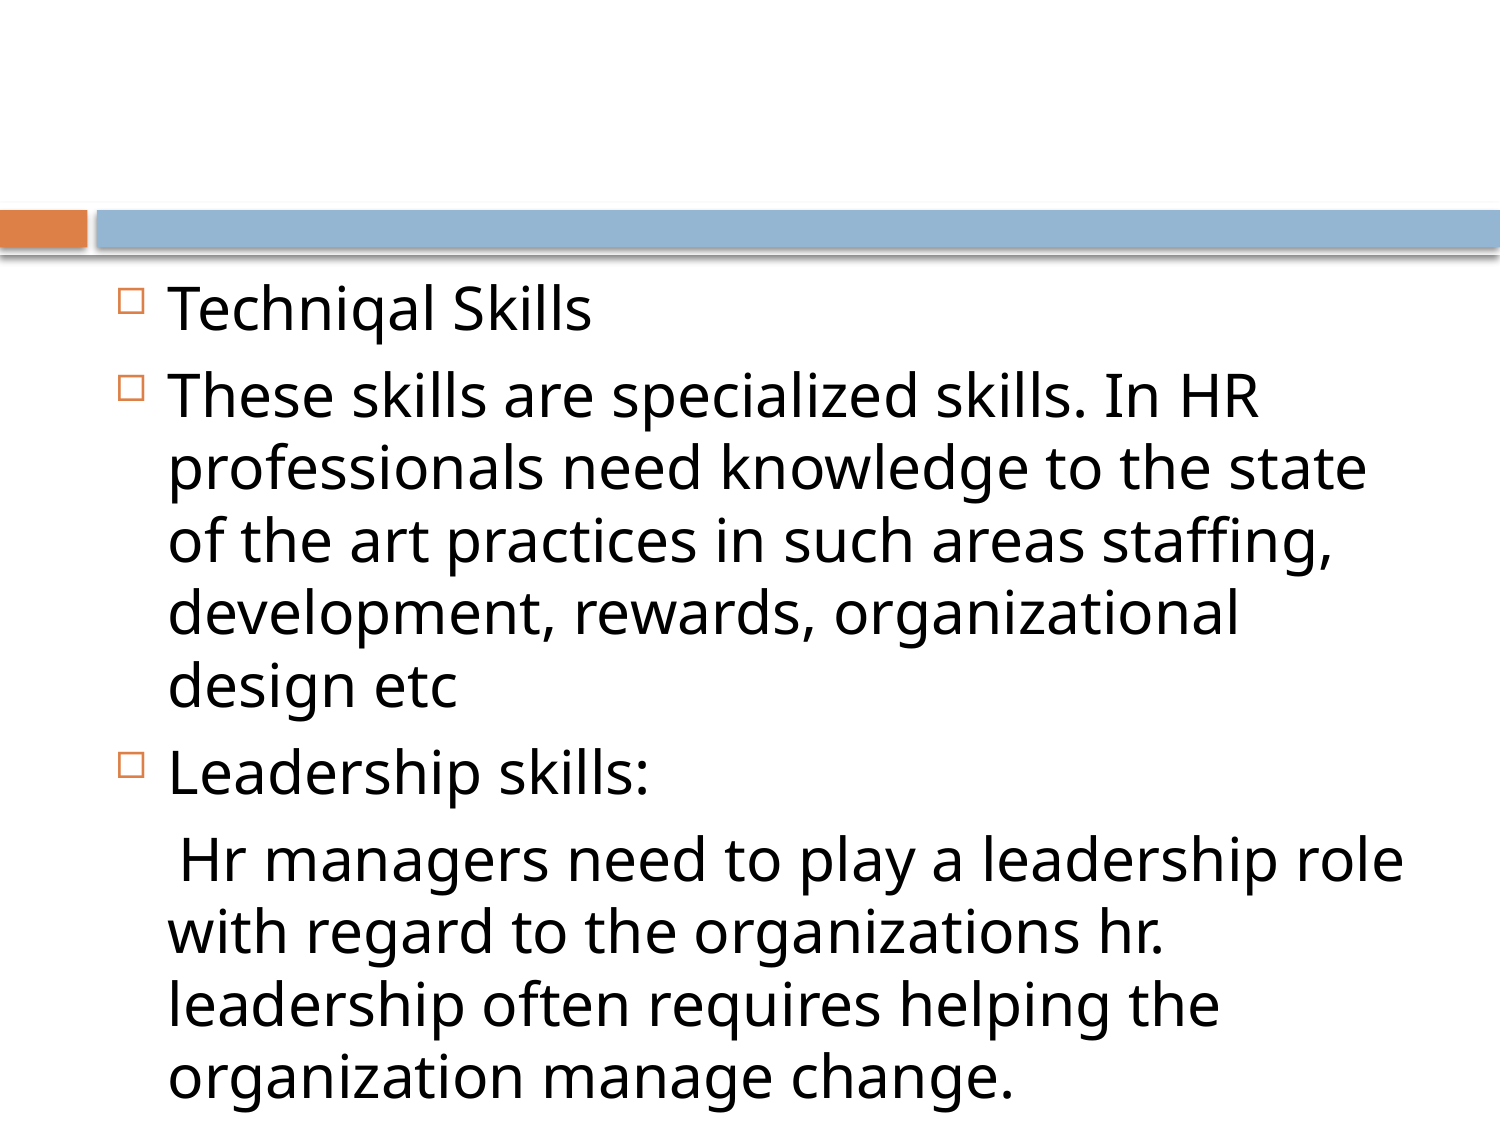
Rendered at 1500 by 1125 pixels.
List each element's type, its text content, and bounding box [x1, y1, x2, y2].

list Techniqal Skills These skills are specialized skills. In HR professionals need knowledge to the state of the art practices in such areas staffing, development, rewards, organizational design etc Leadership skills: Hr managers need to play a leadership role with regard to the organizations hr. leadership often requires helping the organization manage change. [100, 262, 1438, 1000]
